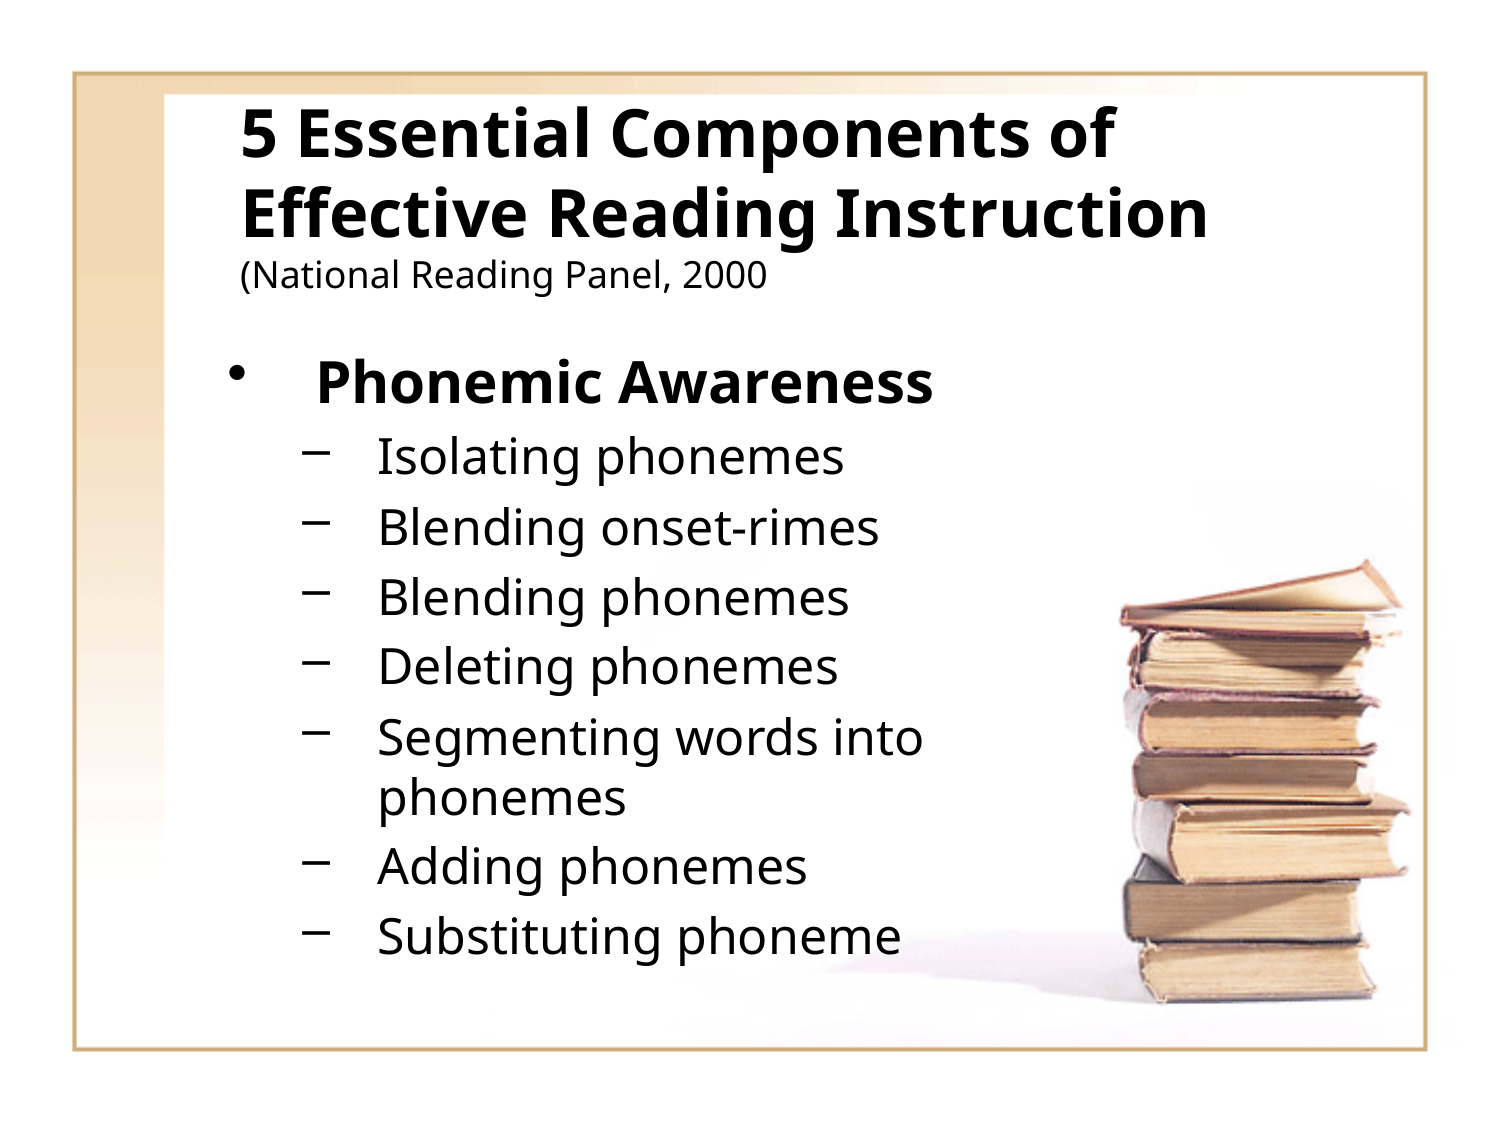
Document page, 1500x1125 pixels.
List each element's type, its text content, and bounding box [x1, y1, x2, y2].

list Phonemic Awareness Isolating phonemes Blending onset-rimes Blending phonemes Deleting phonemes Segmenting words into phonemes Adding phonemes Substituting phoneme [212, 337, 1076, 1043]
title 5 Essential Components of Effective Reading Instruction (National Reading Panel, 2000 [224, 124, 1373, 263]
picture [0, 0, 1500, 1125]
